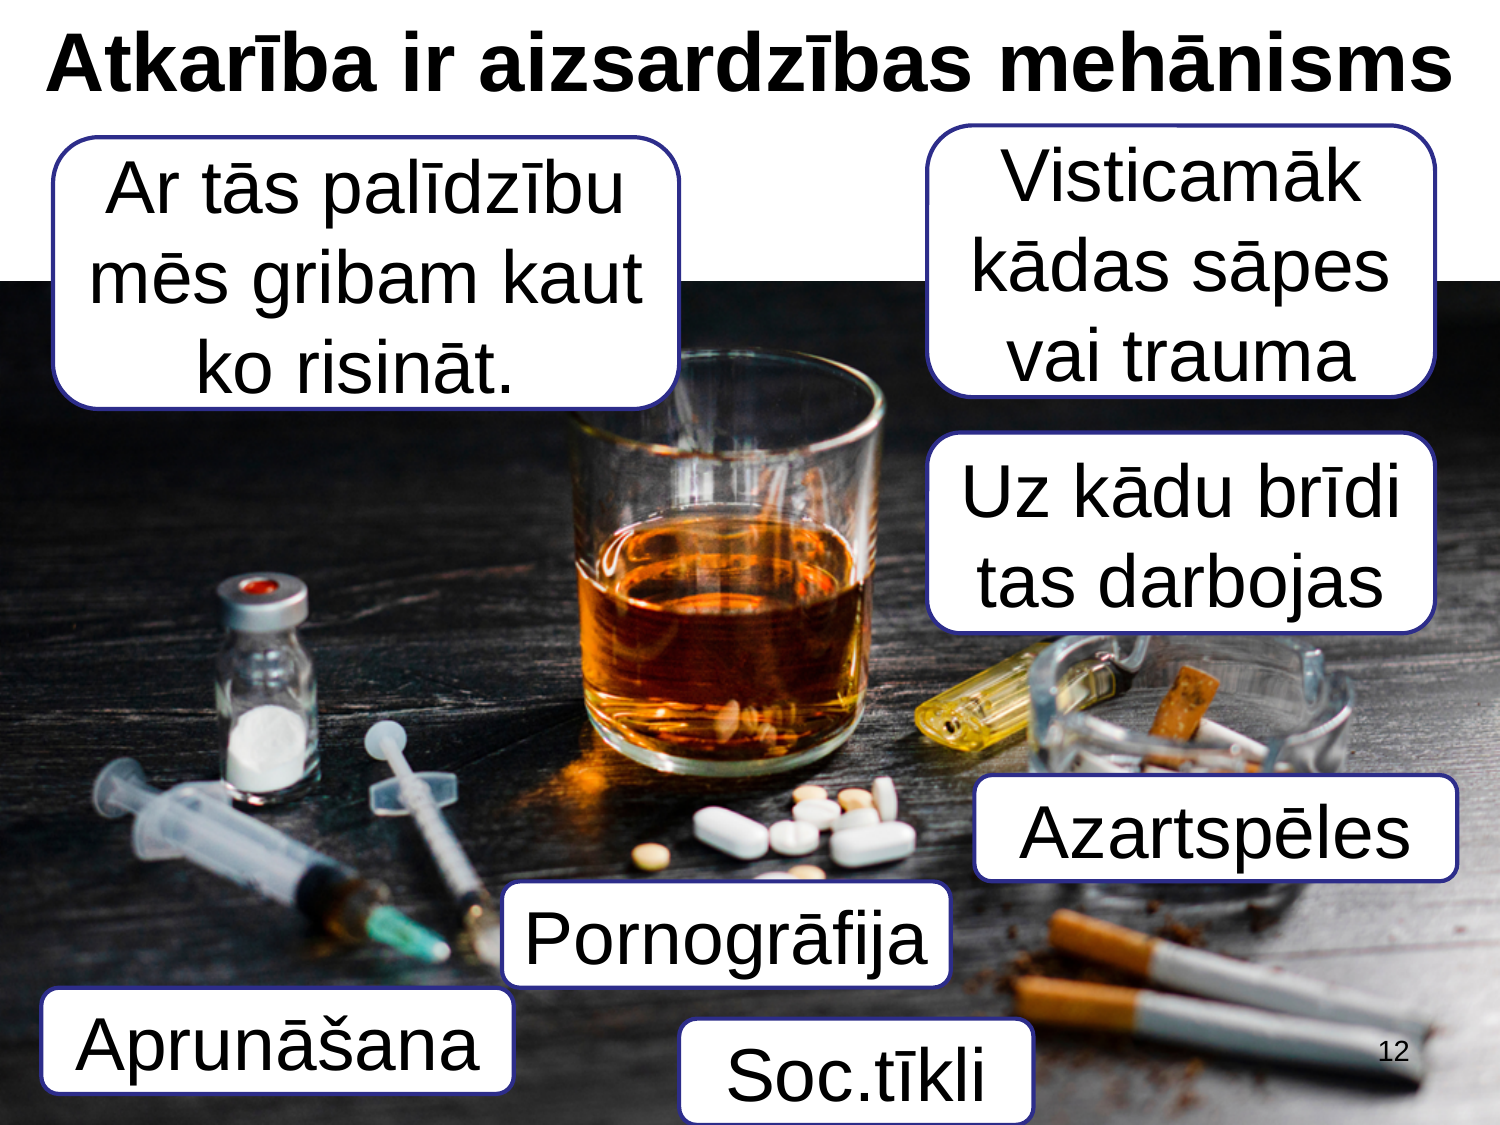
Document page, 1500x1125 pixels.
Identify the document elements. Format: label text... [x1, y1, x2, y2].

text_box Visticamāk kādas sāpes vai trauma [925, 123, 1438, 279]
title Atkarība ir aizsardzības mehānisms [0, 0, 1500, 122]
text_box Ar tās palīdzību mēs gribam kaut ko risināt. [50, 135, 682, 279]
picture [0, 280, 1500, 1125]
